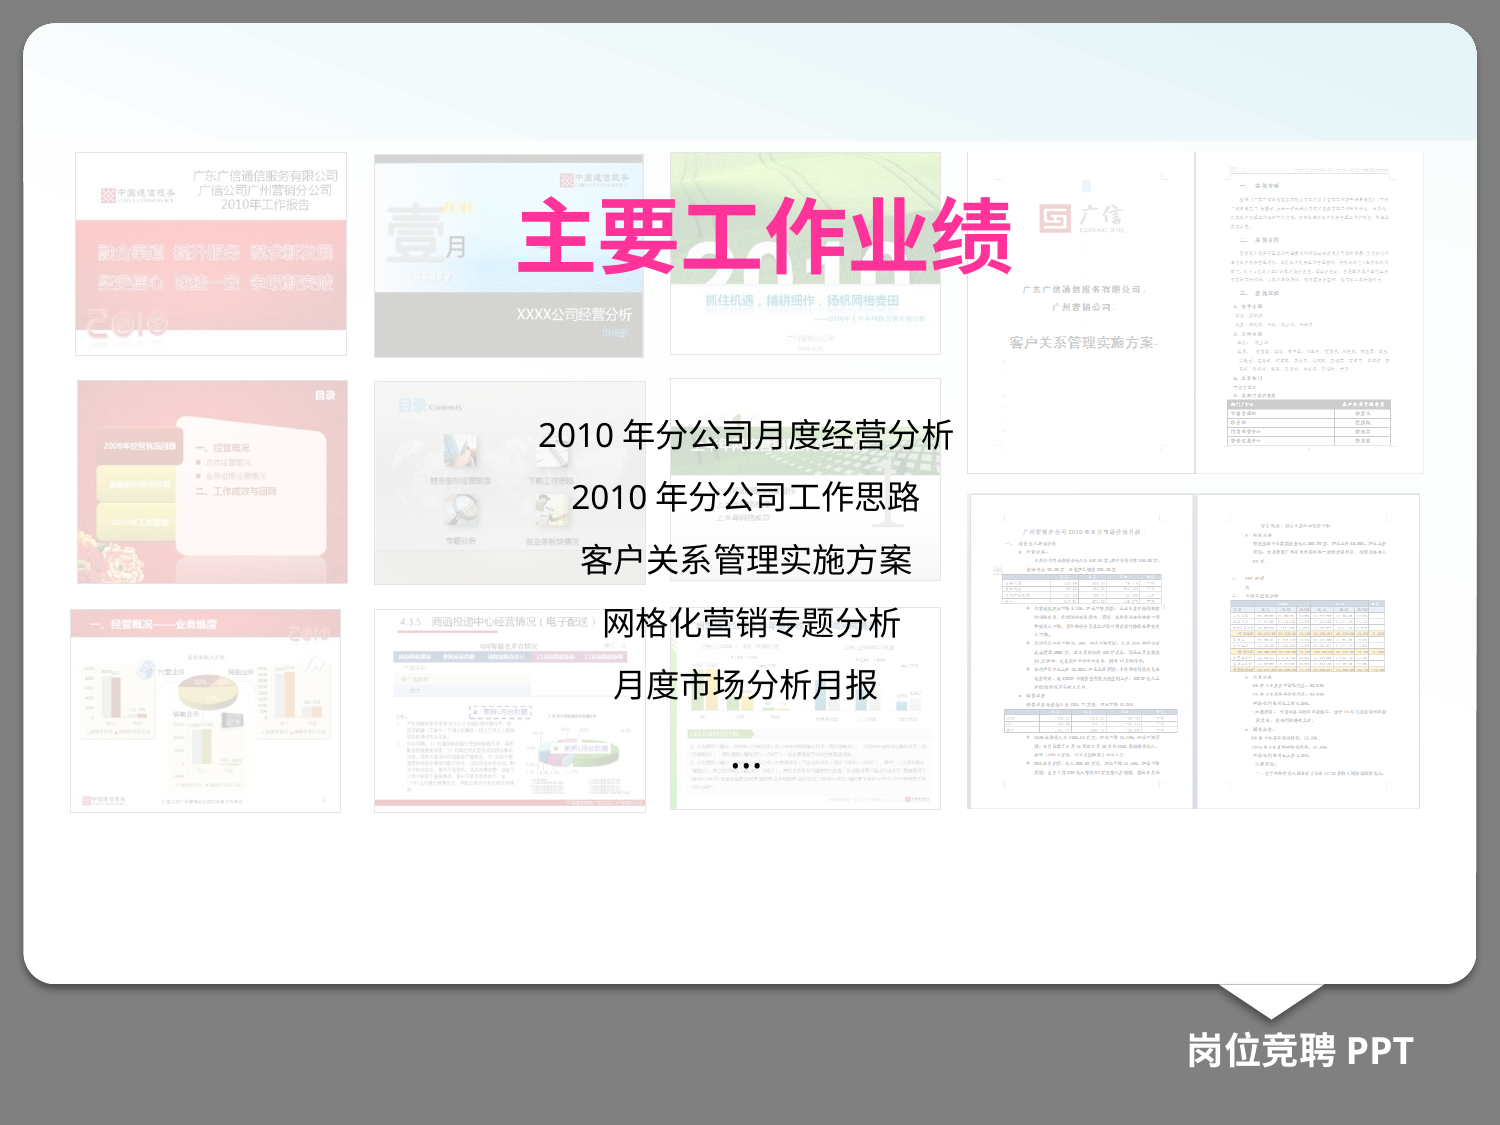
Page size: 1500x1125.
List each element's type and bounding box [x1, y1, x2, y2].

text_box [28, 138, 1479, 875]
text_box [70, 152, 1425, 812]
